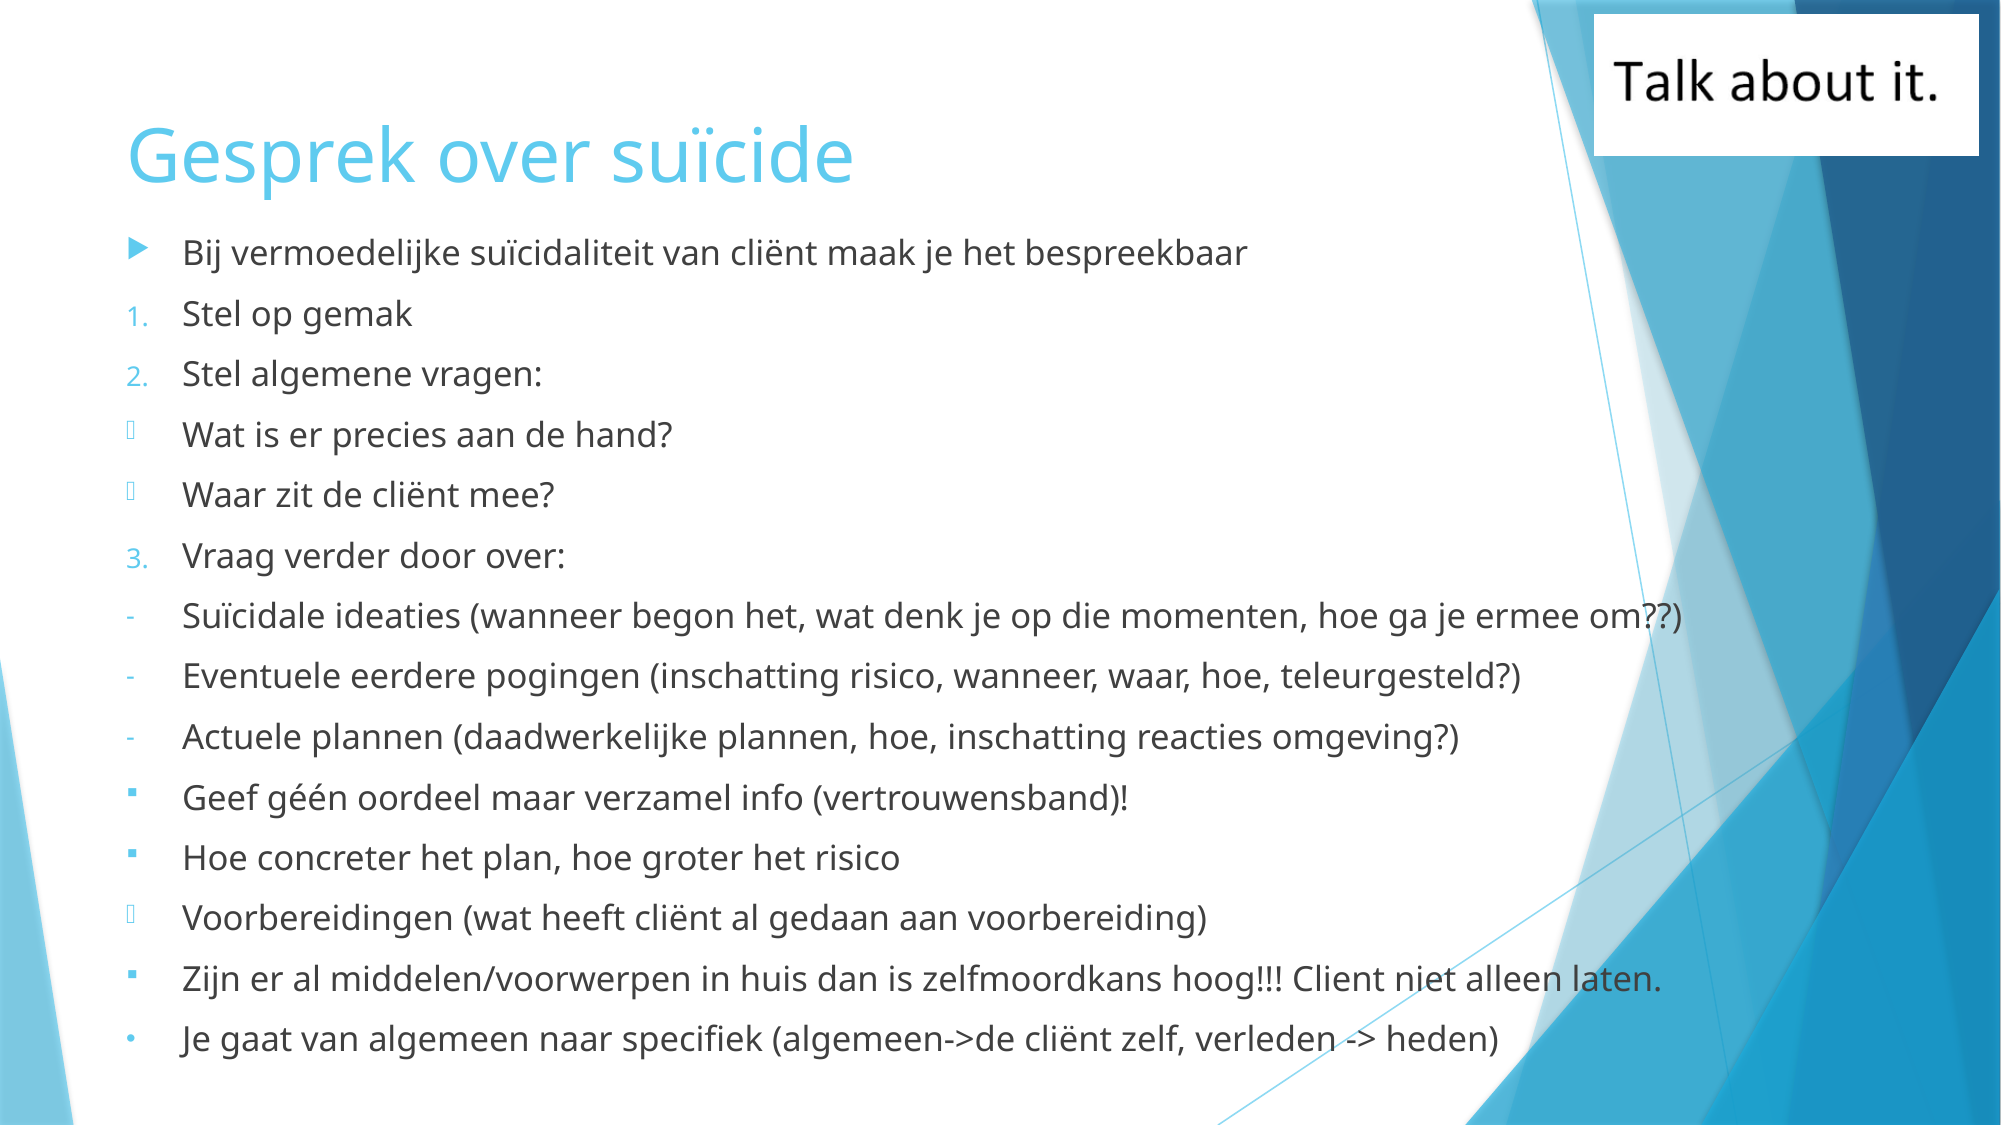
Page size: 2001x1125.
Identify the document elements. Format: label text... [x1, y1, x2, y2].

picture [1593, 13, 1980, 156]
title Gesprek over suïcide [111, 99, 1522, 223]
list Bij vermoedelijke suïcidaliteit van cliënt maak je het bespreekbaar Stel op gemak Stel algemene vragen: Wat is er precies aan de hand? Waar zit de cliënt mee? Vraag verder door over: Suïcidale ideaties (wanneer begon het, wat denk je op die momenten, hoe ga je ermee om??) Eventuele eerdere pogingen (inschatting risico, wanneer, waar, hoe, teleurgesteld?) Actuele plannen (daadwerkelijke plannen, hoe, inschatting reacties omgeving?) Geef géén oordeel maar verzamel info (vertrouwensband)! Hoe concreter het plan, hoe groter het risico Voorbereidingen (wat heeft cliënt al gedaan aan voorbereiding) Zijn er al middelen/voorwerpen in huis dan is zelfmoordkans hoog!!! Client niet alleen laten. Je gaat van algemeen naar specifiek (algemeen->de cliënt zelf, verleden -> heden) [111, 223, 1743, 1125]
